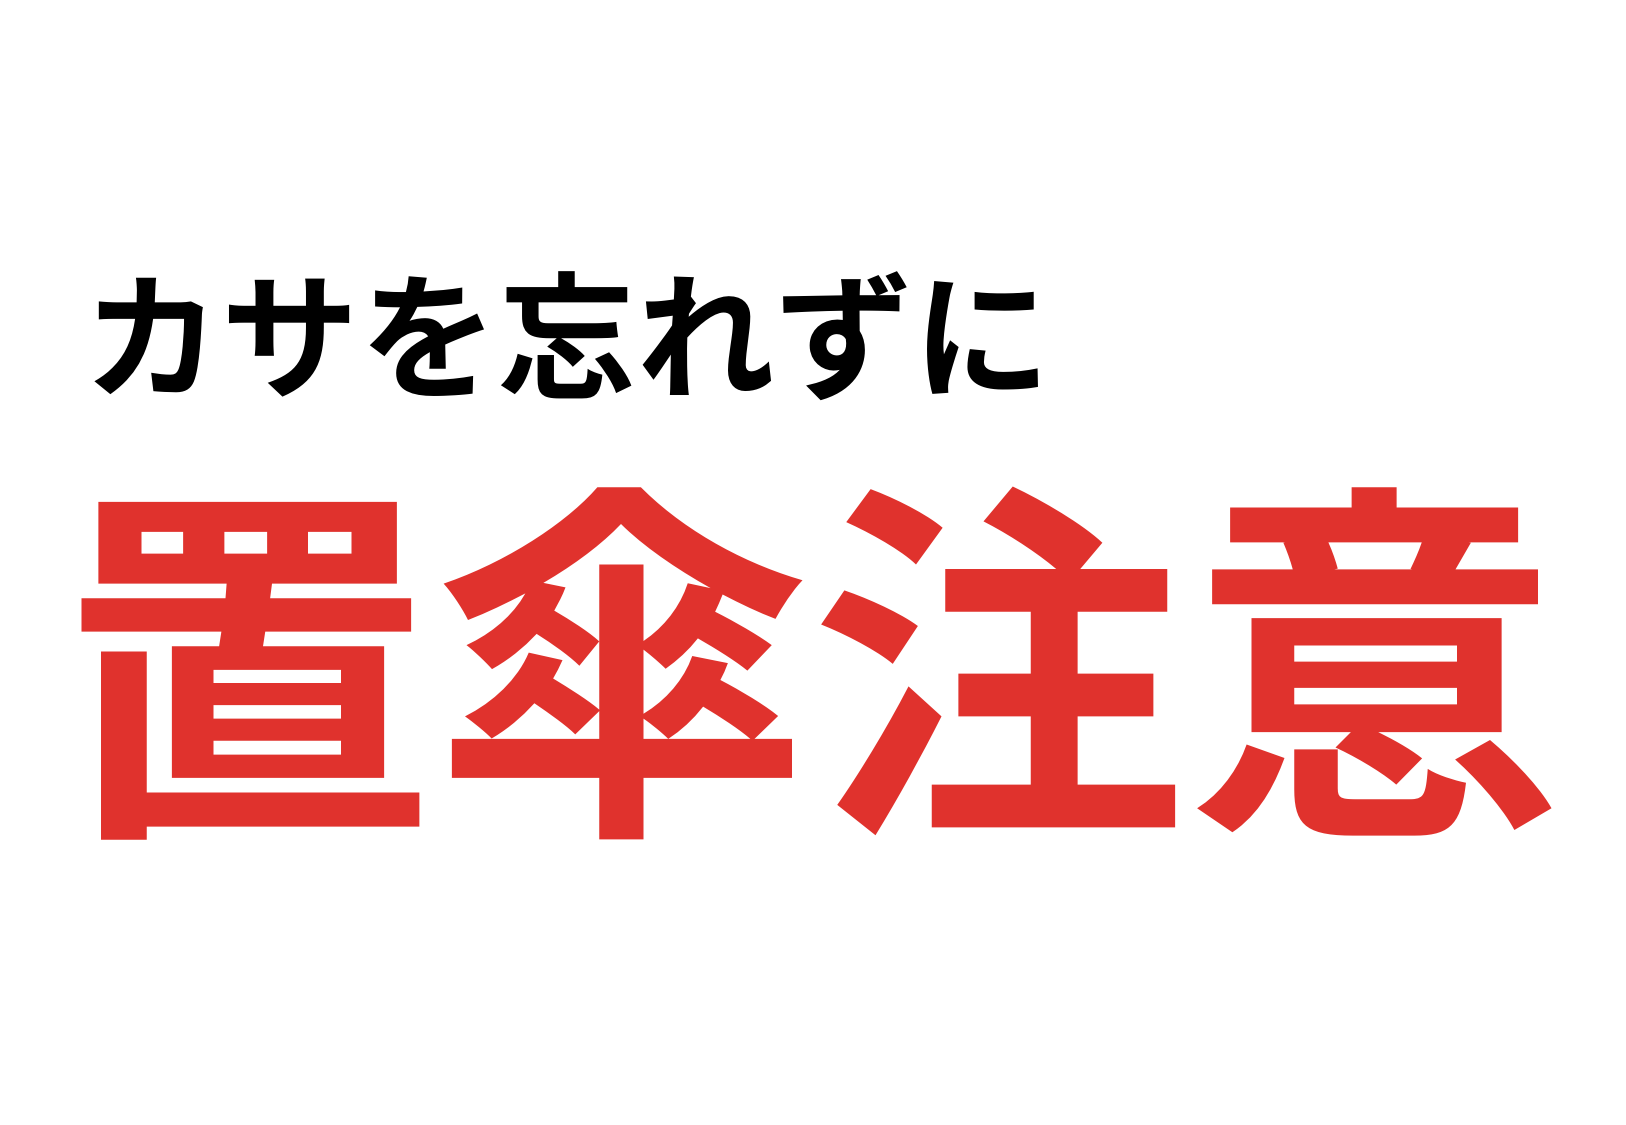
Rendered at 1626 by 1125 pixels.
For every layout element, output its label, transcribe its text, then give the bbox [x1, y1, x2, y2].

text_box カサを忘れずに [68, 243, 1581, 424]
text_box 置傘注意 [44, 424, 1581, 890]
